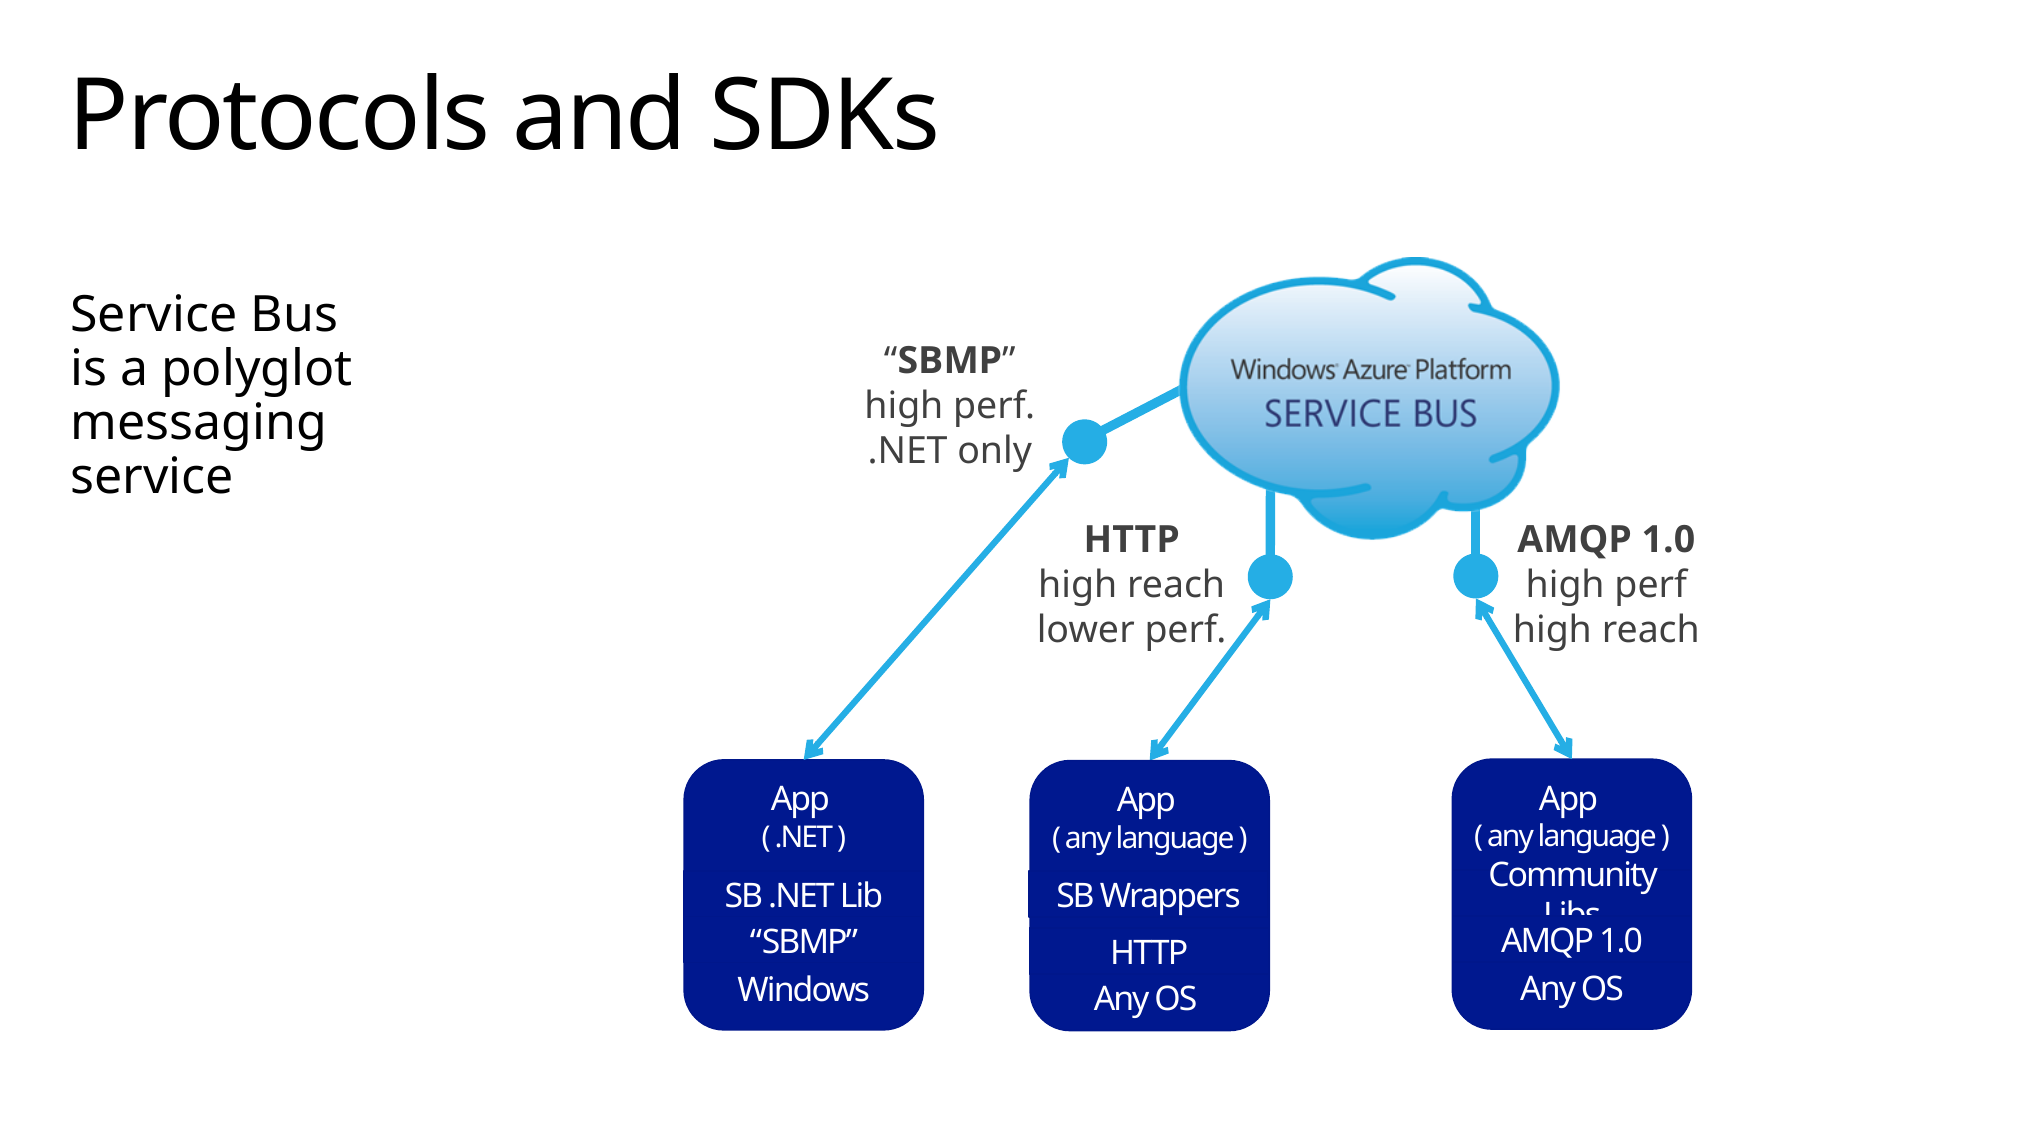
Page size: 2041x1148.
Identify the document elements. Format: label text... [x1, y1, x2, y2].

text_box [981, 471, 1293, 652]
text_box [799, 335, 1173, 471]
title Protocols and SDKs [45, 48, 1996, 199]
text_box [1452, 598, 1692, 1030]
list Service Bus is a polyglot messaging service [46, 273, 510, 1099]
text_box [1025, 652, 1271, 1031]
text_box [1453, 485, 1757, 652]
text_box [683, 457, 1069, 1031]
picture [1173, 257, 1568, 553]
